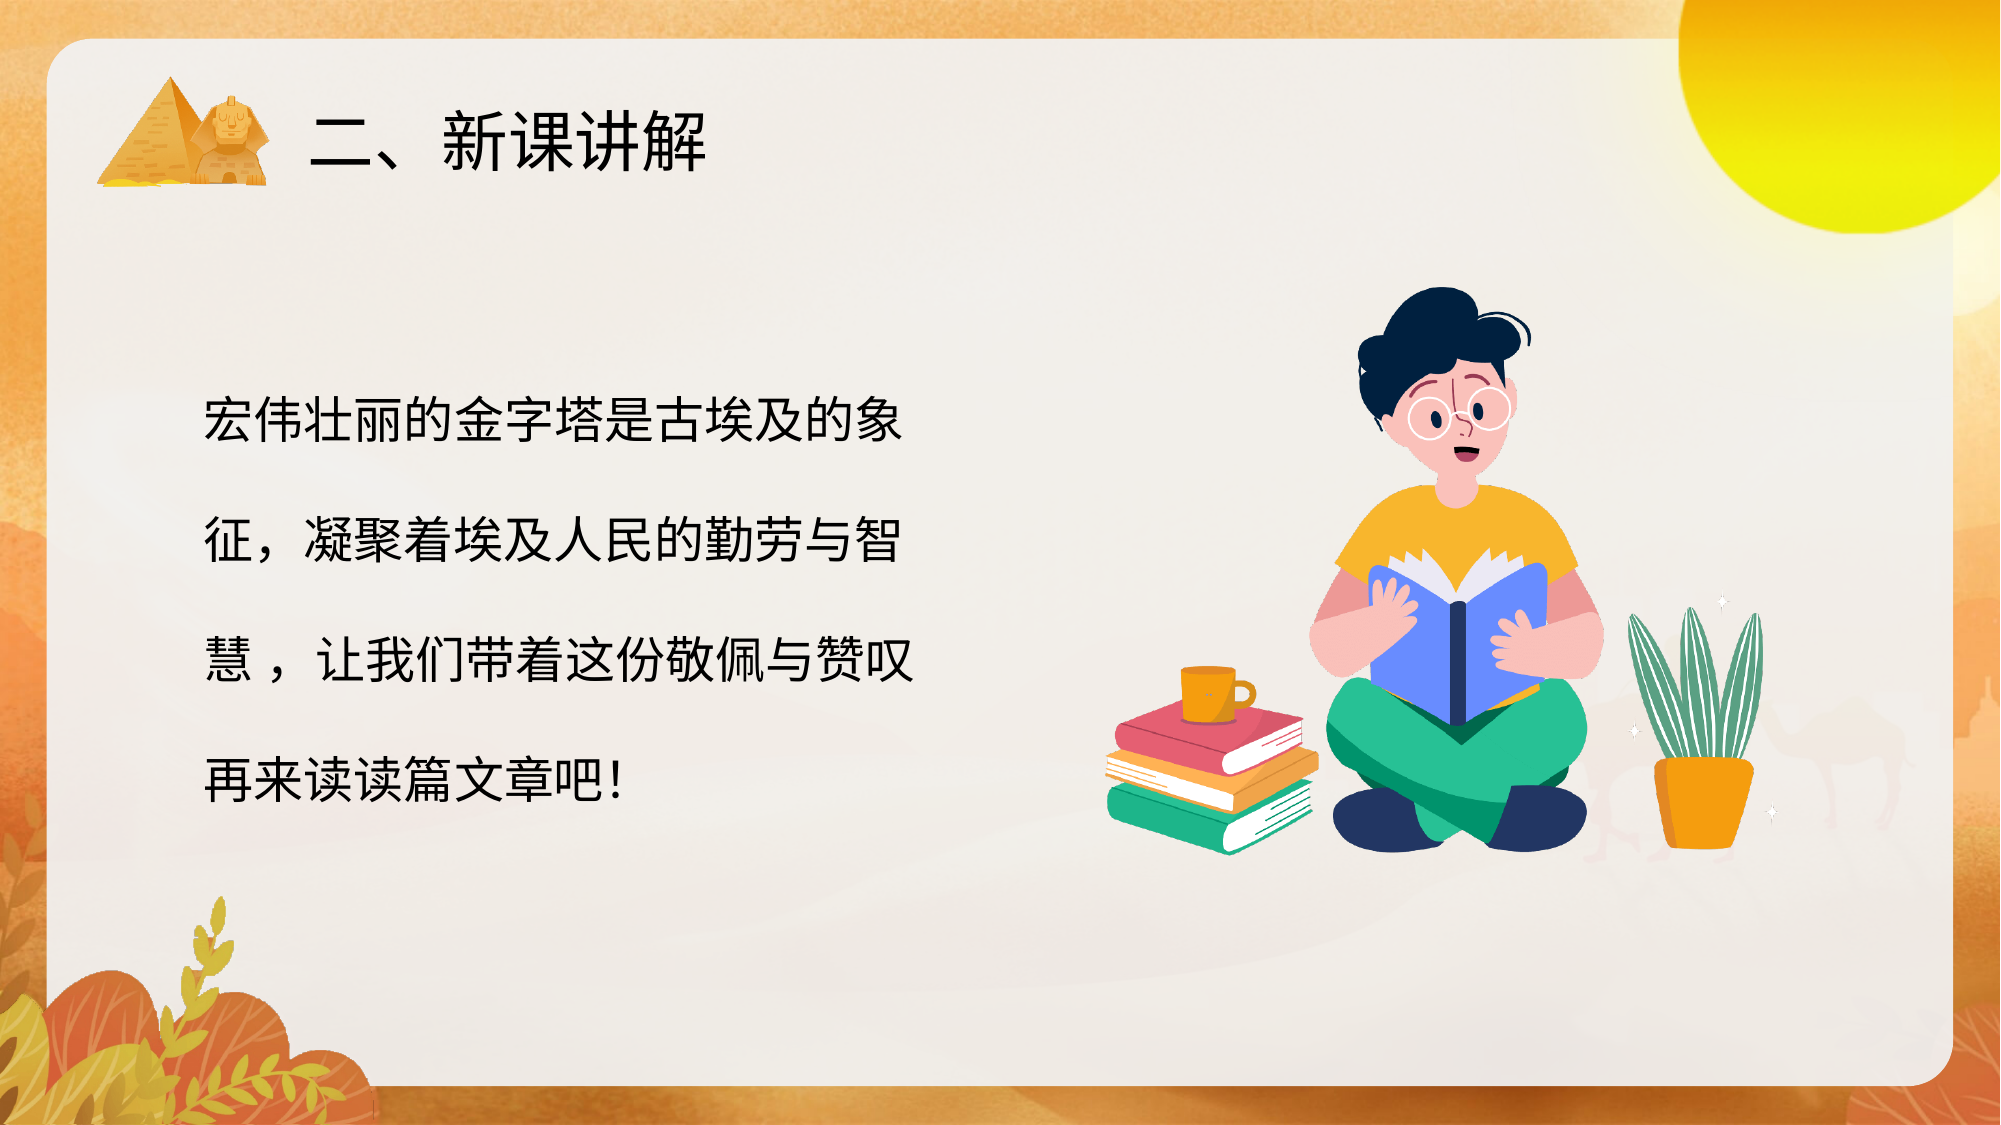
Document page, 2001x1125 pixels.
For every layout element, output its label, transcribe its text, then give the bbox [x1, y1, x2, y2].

text_box 宏伟壮丽的金字塔是古埃及的象征，凝聚着埃及人民的勤劳与智慧 ，让我们带着这份敬佩与赞叹再来读读篇文章吧！ [188, 321, 947, 816]
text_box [84, 51, 726, 199]
picture [0, 0, 2001, 1125]
